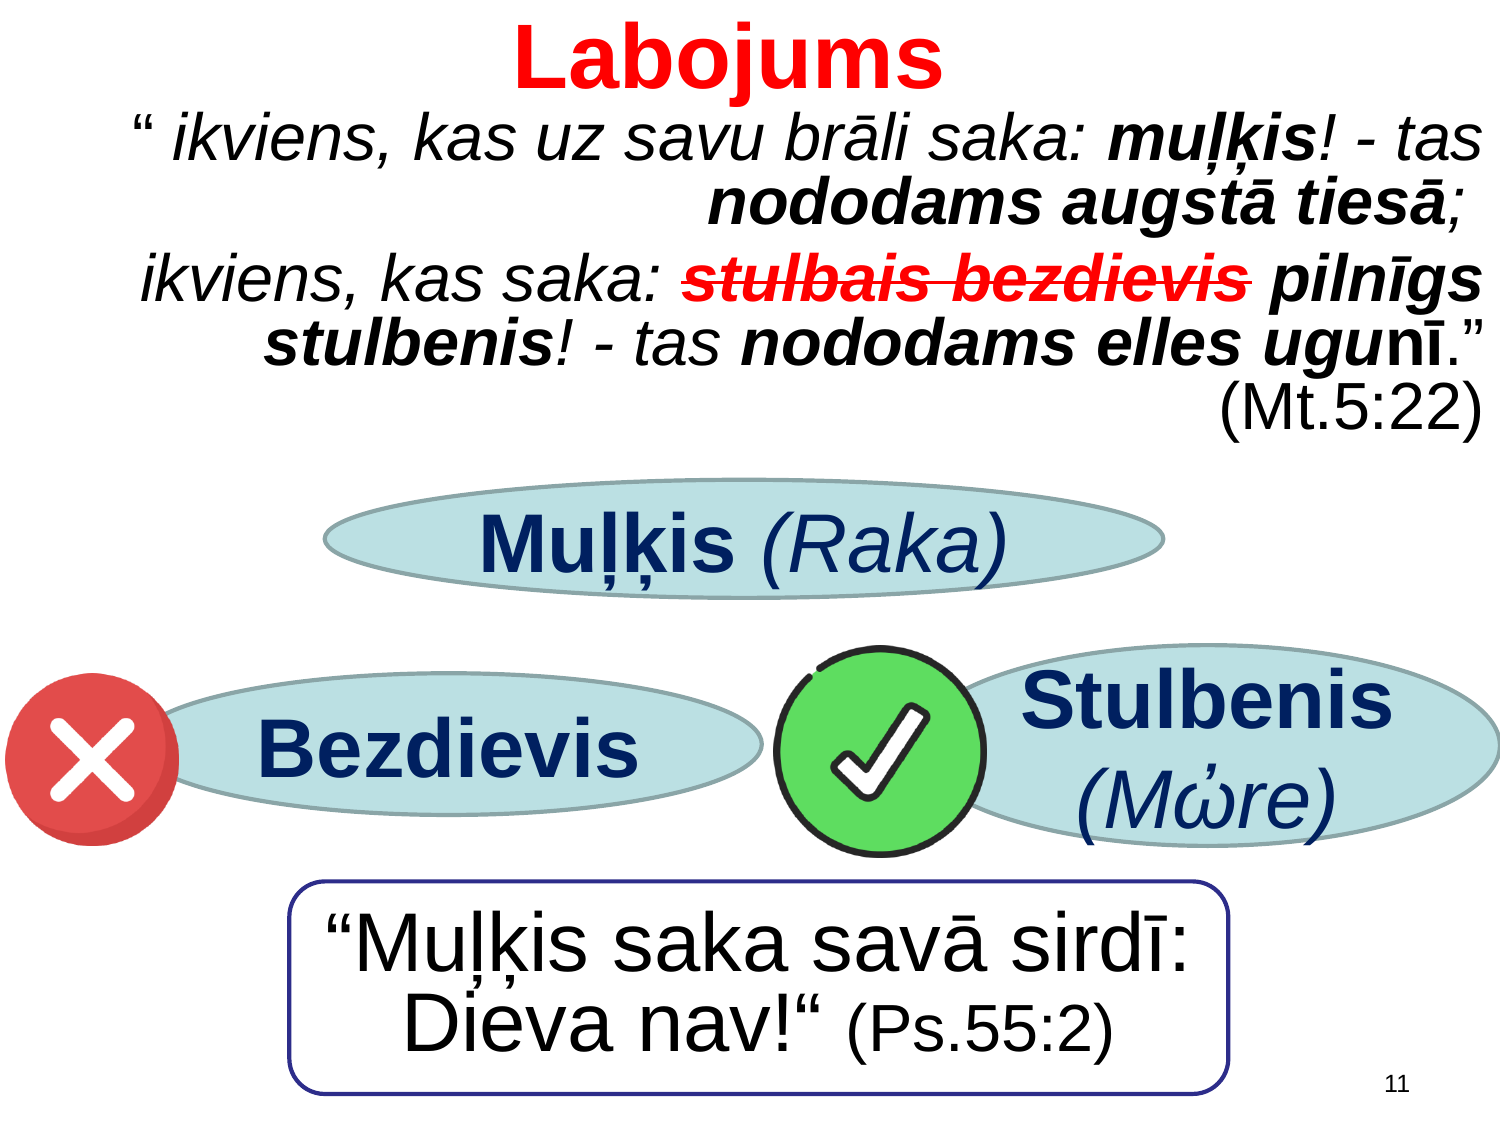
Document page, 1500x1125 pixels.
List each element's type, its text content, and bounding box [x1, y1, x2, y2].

list “ ikviens, kas uz savu brāli saka: muļķis! - tas nododams augstā tiesā; ikviens, kas saka: stulbais bezdievis pilnīgs stulbenis! - tas nododams elles ugunī.” (Mt.5:22) [0, 101, 1500, 386]
picture [773, 644, 987, 858]
text_box Stulbenis (Mὠre) [990, 643, 1500, 849]
text_box [0, 893, 1500, 1125]
picture [5, 672, 179, 847]
text_box “Muļķis saka savā sirdī: Dieva nav!“ (Ps.55:2) [287, 879, 1231, 1097]
text_box Muļķis (Raka) [322, 477, 1166, 600]
text_box Labojums [41, 19, 1418, 86]
text_box Bezdievis [183, 671, 764, 818]
